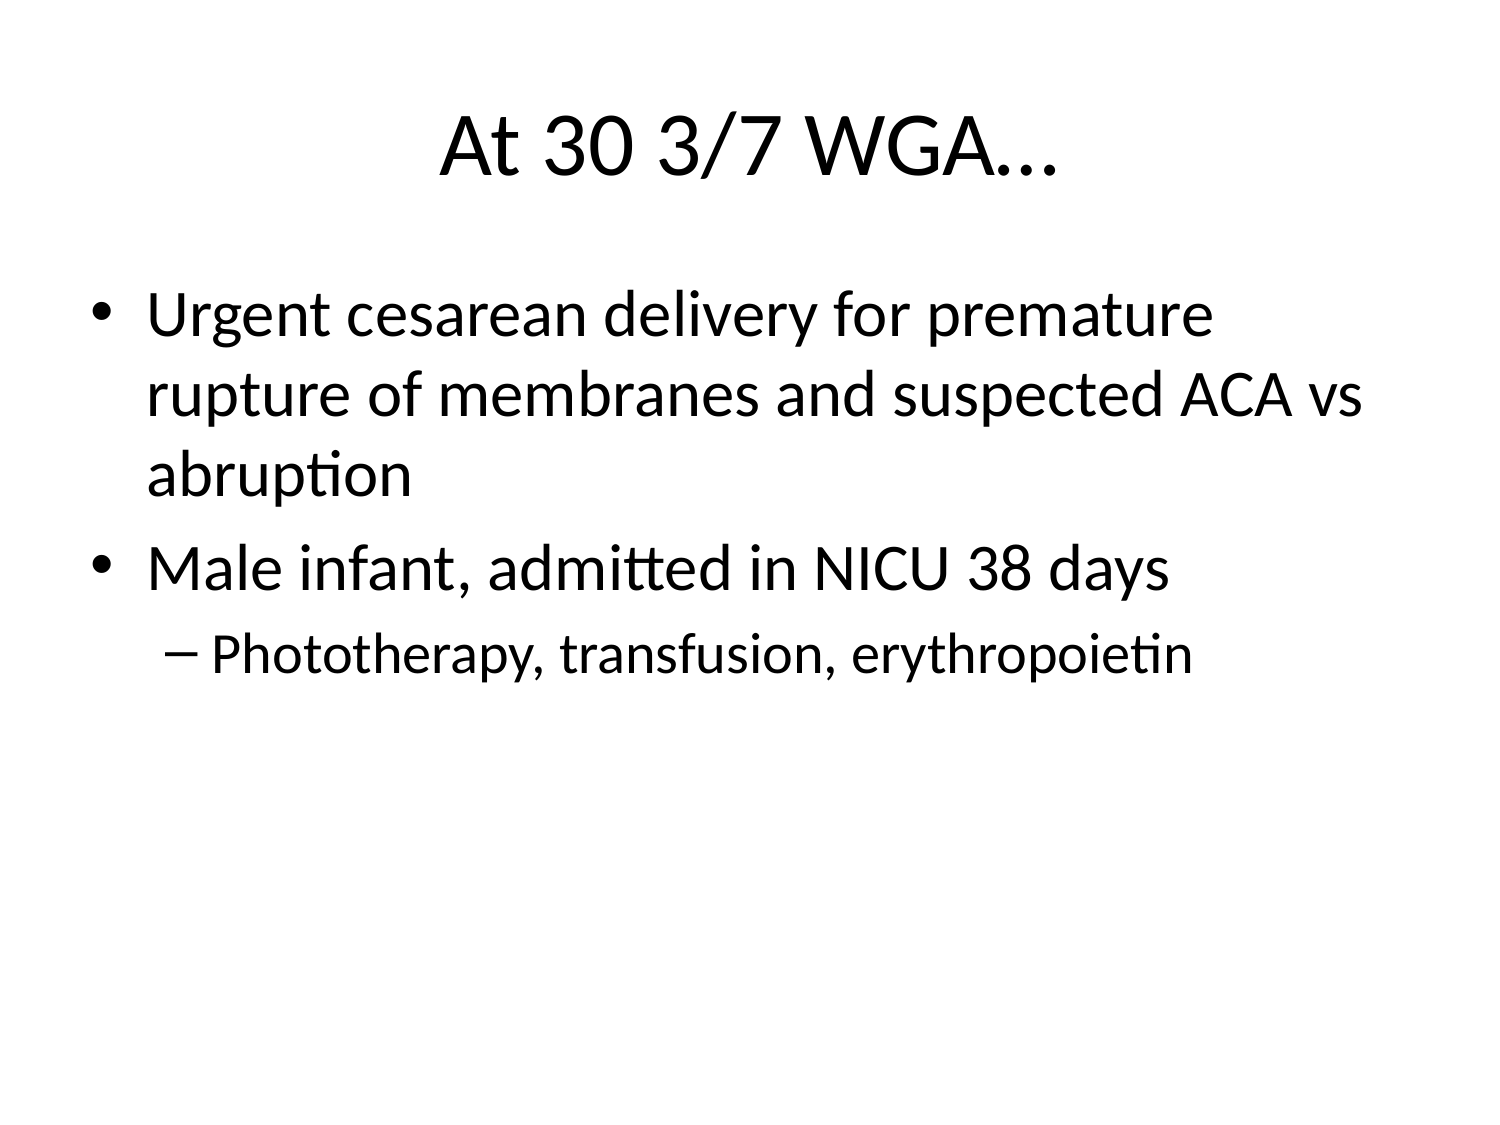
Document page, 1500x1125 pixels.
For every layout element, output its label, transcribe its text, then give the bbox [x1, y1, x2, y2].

title At 30 3/7 WGA… [75, 45, 1425, 233]
list Urgent cesarean delivery for premature rupture of membranes and suspected ACA vs abruption Male infant, admitted in NICU 38 days Phototherapy, transfusion, erythropoietin [75, 262, 1425, 1005]
